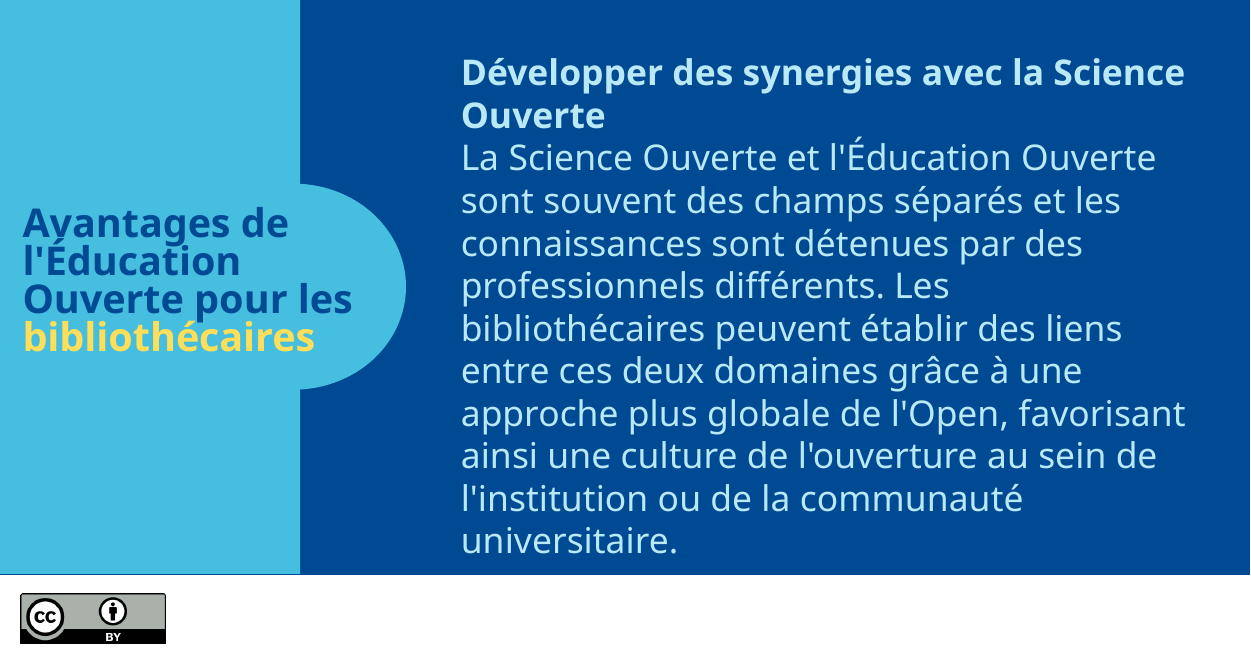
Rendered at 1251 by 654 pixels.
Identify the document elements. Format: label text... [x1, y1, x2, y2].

text_box [242, 183, 345, 195]
text_box [0, 582, 1250, 654]
text_box [0, 0, 301, 574]
text_box Développer des synergies avec la Science Ouverte La Science Ouverte et l'Éducation Ouverte sont souvent des champs séparés et les connaissances sont détenues par des professionnels différents. Les bibliothécaires peuvent établir des liens entre ces deux domaines grâce à une approche plus globale de l'Open, favorisant ainsi une culture de l'ouverture au sein de l'institution ou de la communauté universitaire. [448, 38, 1211, 573]
text_box Avantages de l'Éducation Ouverte pour les bibliothécaires [10, 195, 381, 372]
text_box [381, 221, 407, 352]
picture [20, 592, 166, 645]
text_box [231, 372, 357, 390]
